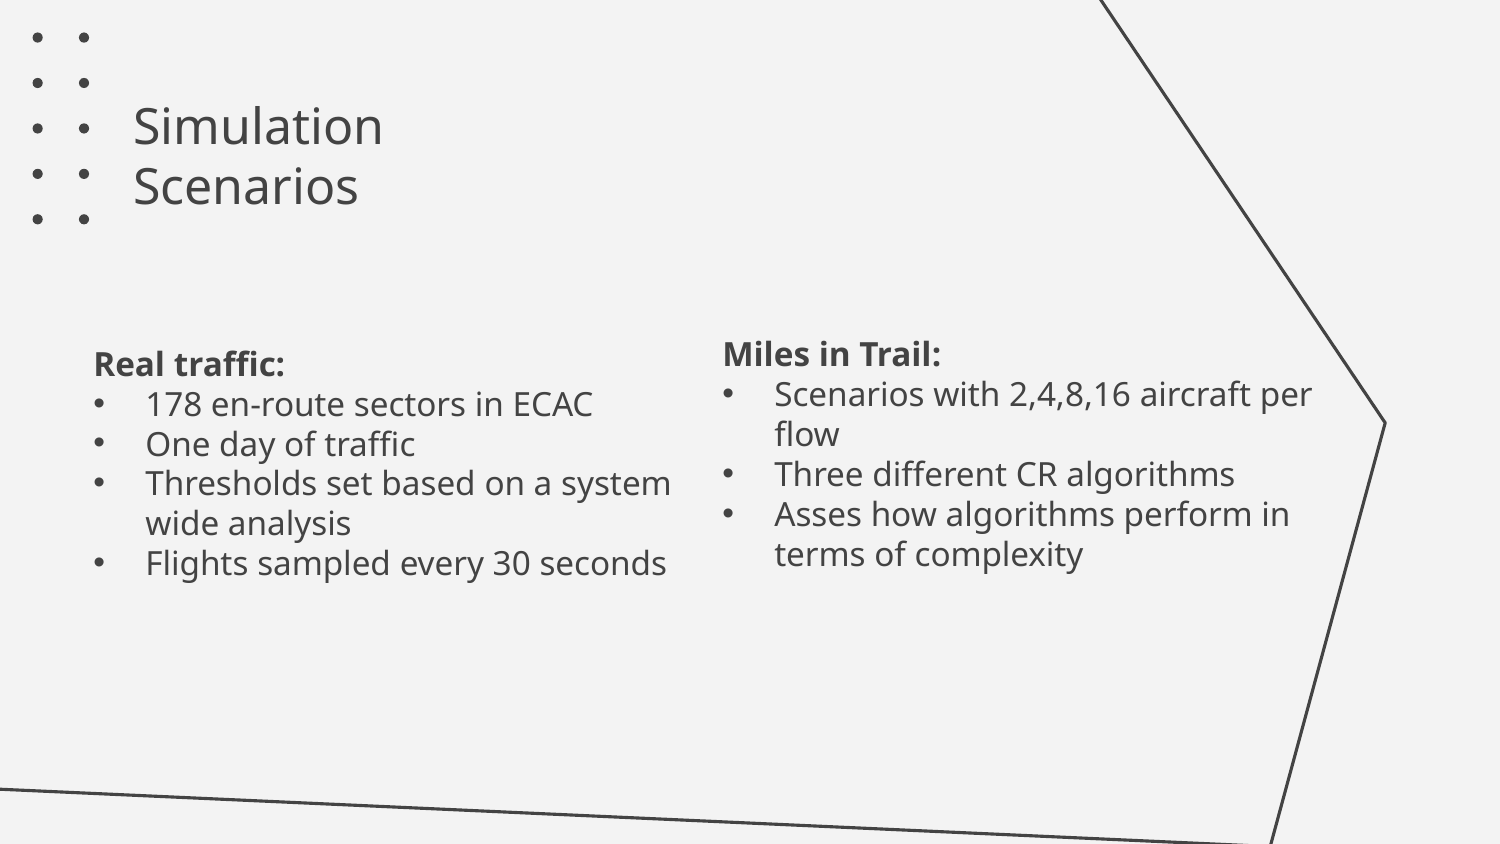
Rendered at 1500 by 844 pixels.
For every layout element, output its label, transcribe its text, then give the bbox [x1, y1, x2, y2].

text_box Miles in Trail: Scenarios with 2,4,8,16 aircraft per flow Three different CR algorithms Asses how algorithms perform in terms of complexity [684, 318, 1353, 596]
title Simulation Scenarios [118, 70, 604, 230]
subtitle Real traffic: 178 en-route sectors in ECAC One day of traffic Thresholds set based on a system wide analysis Flights sampled every 30 seconds [55, 327, 724, 606]
